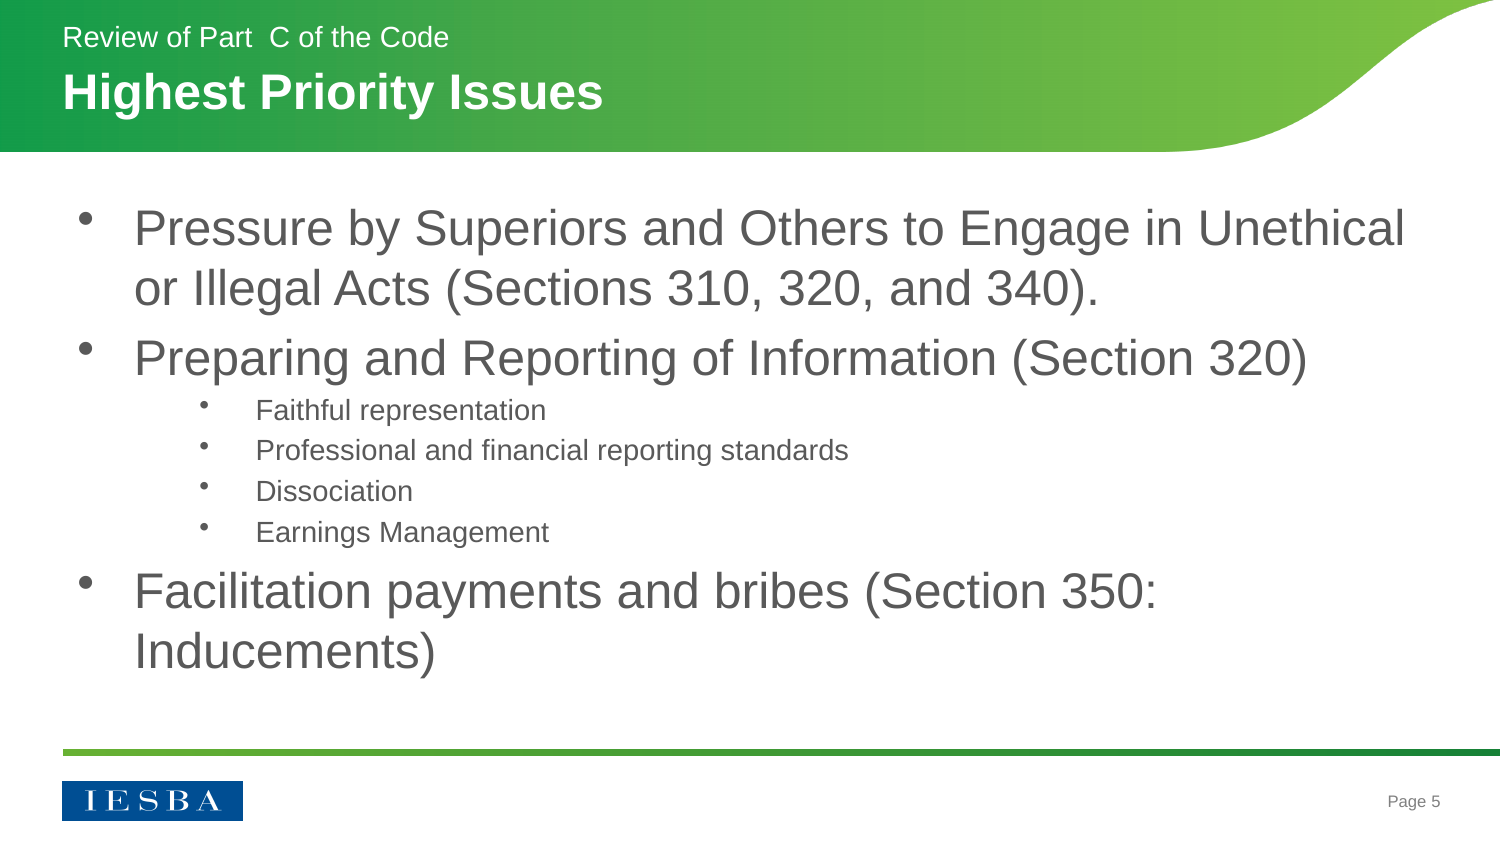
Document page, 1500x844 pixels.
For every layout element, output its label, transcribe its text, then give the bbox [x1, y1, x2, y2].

picture [62, 781, 243, 821]
subtitle Review of Part C of the Code [62, 18, 500, 47]
title Highest Priority Issues [62, 56, 1300, 122]
picture [0, 0, 1497, 152]
list Pressure by Superiors and Others to Engage in Unethical or Illegal Acts (Sections 310, 320, and 340). Preparing and Reporting of Information (Section 320) Faithful representation Professional and financial reporting standards Dissociation Earnings Management Facilitation payments and bribes (Section 350: Inducements) [62, 187, 1450, 694]
